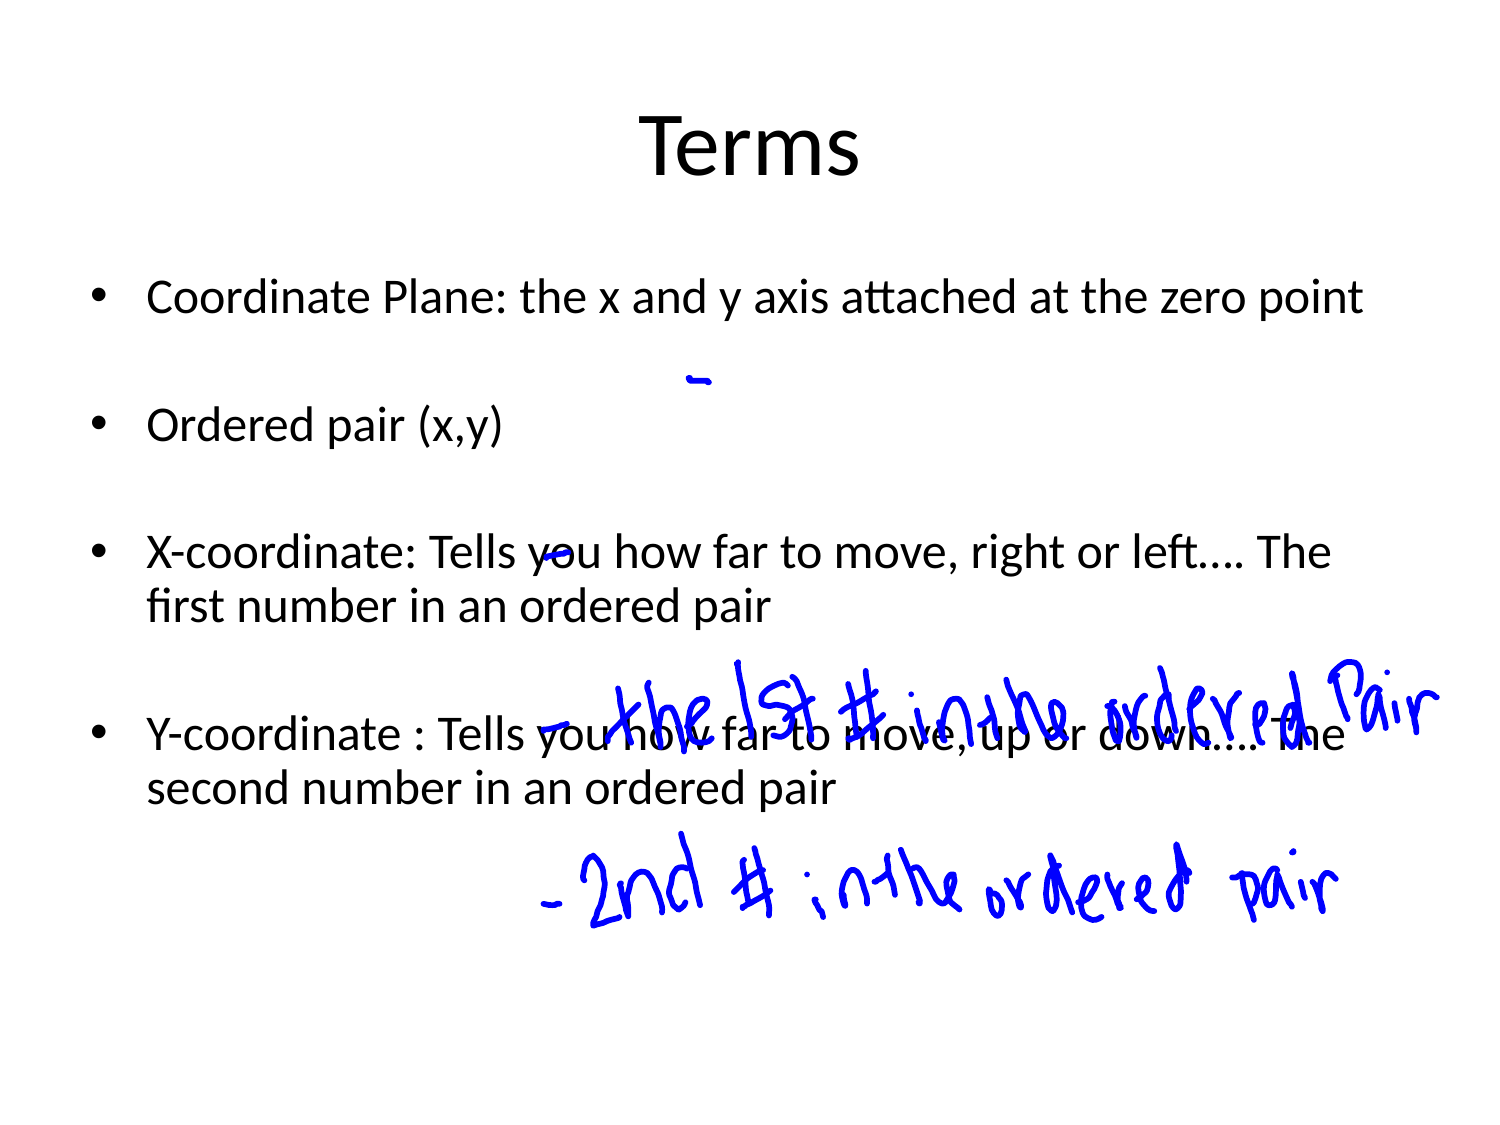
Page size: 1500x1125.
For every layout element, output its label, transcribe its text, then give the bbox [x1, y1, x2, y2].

text_box [1363, 686, 1386, 730]
text_box [688, 377, 709, 383]
text_box [938, 698, 972, 745]
text_box [1168, 844, 1190, 910]
list Coordinate Plane: the x and y axis attached at the zero point Ordered pair (x,y) X-coordinate: Tells you how far to move, right or left…. The first number in an ordered pair Y-coordinate : Tells you how far to move, up or down…. The second number in an ordered pair [75, 262, 1425, 1005]
text_box [1189, 688, 1209, 745]
text_box [840, 670, 884, 740]
text_box [1312, 872, 1336, 912]
text_box [1006, 874, 1029, 908]
text_box [582, 855, 620, 926]
text_box [1124, 695, 1146, 738]
text_box [900, 849, 920, 904]
title Terms [75, 45, 1425, 233]
text_box [761, 676, 813, 740]
text_box [1107, 701, 1121, 742]
text_box [1283, 673, 1310, 748]
text_box [1006, 679, 1067, 739]
text_box [1107, 874, 1123, 909]
text_box [1232, 873, 1259, 920]
text_box [1330, 661, 1361, 720]
text_box [1157, 667, 1177, 742]
text_box [1263, 868, 1292, 907]
text_box [647, 682, 684, 752]
text_box [1255, 703, 1266, 743]
text_box [1078, 877, 1102, 920]
text_box [912, 867, 960, 910]
text_box [1136, 877, 1155, 912]
text_box [686, 698, 712, 743]
text_box [1212, 692, 1240, 739]
text_box [874, 855, 895, 895]
text_box [814, 899, 824, 918]
text_box [988, 889, 1002, 917]
text_box [619, 871, 663, 917]
text_box [979, 697, 998, 739]
text_box [733, 848, 771, 916]
text_box [1409, 692, 1437, 733]
text_box [607, 688, 639, 743]
text_box [1045, 855, 1073, 913]
text_box [668, 867, 687, 910]
text_box [841, 870, 868, 906]
